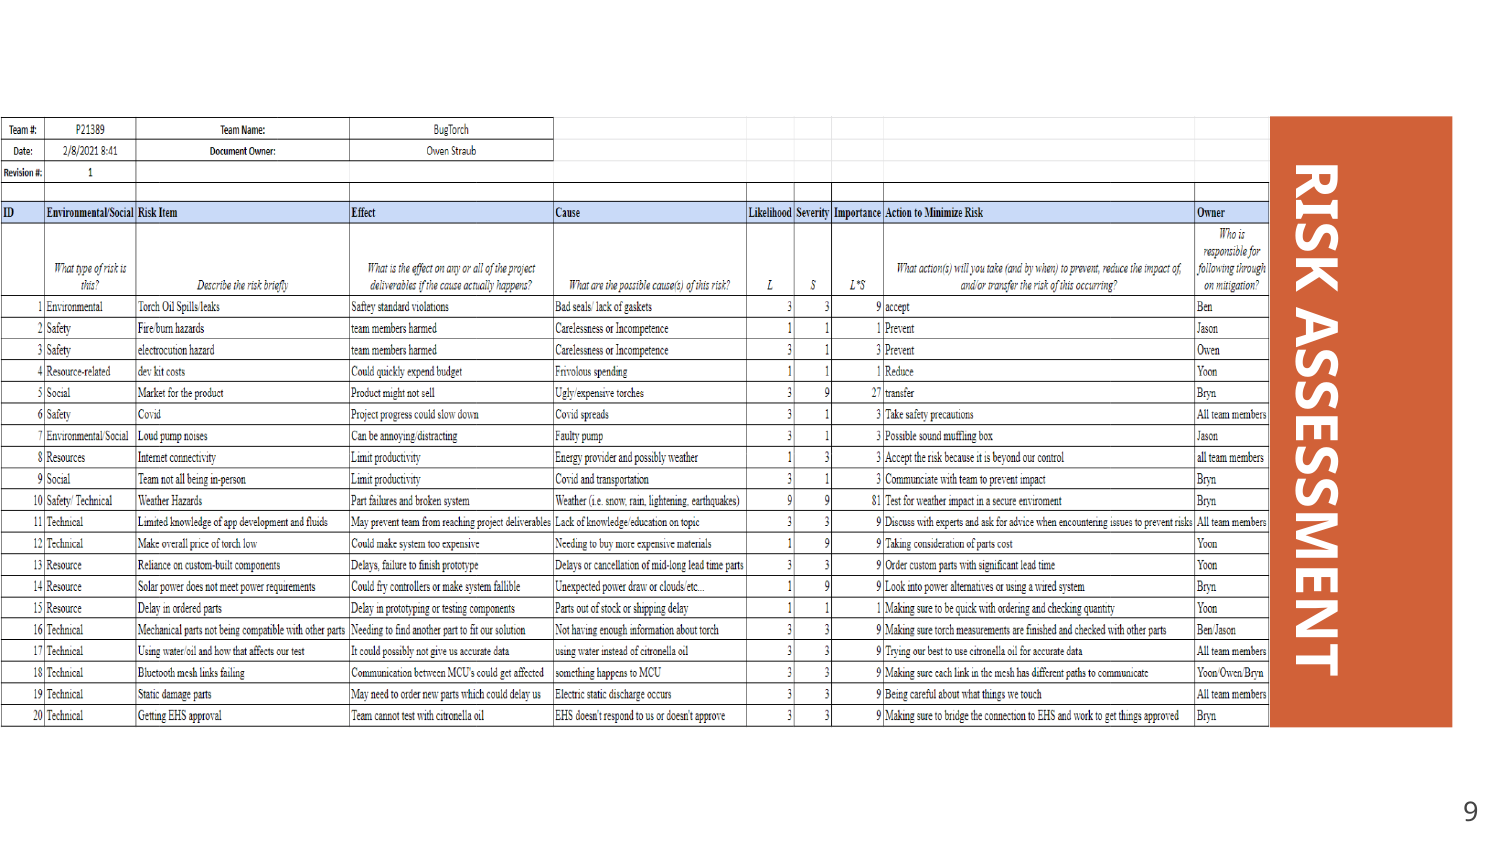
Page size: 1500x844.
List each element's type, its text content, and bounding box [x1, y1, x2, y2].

slide_number ‹#› [1403, 779, 1494, 844]
title RISK ASSESSMENT [1274, 145, 1417, 699]
picture [0, 116, 1270, 728]
text_box [1271, 116, 1453, 728]
